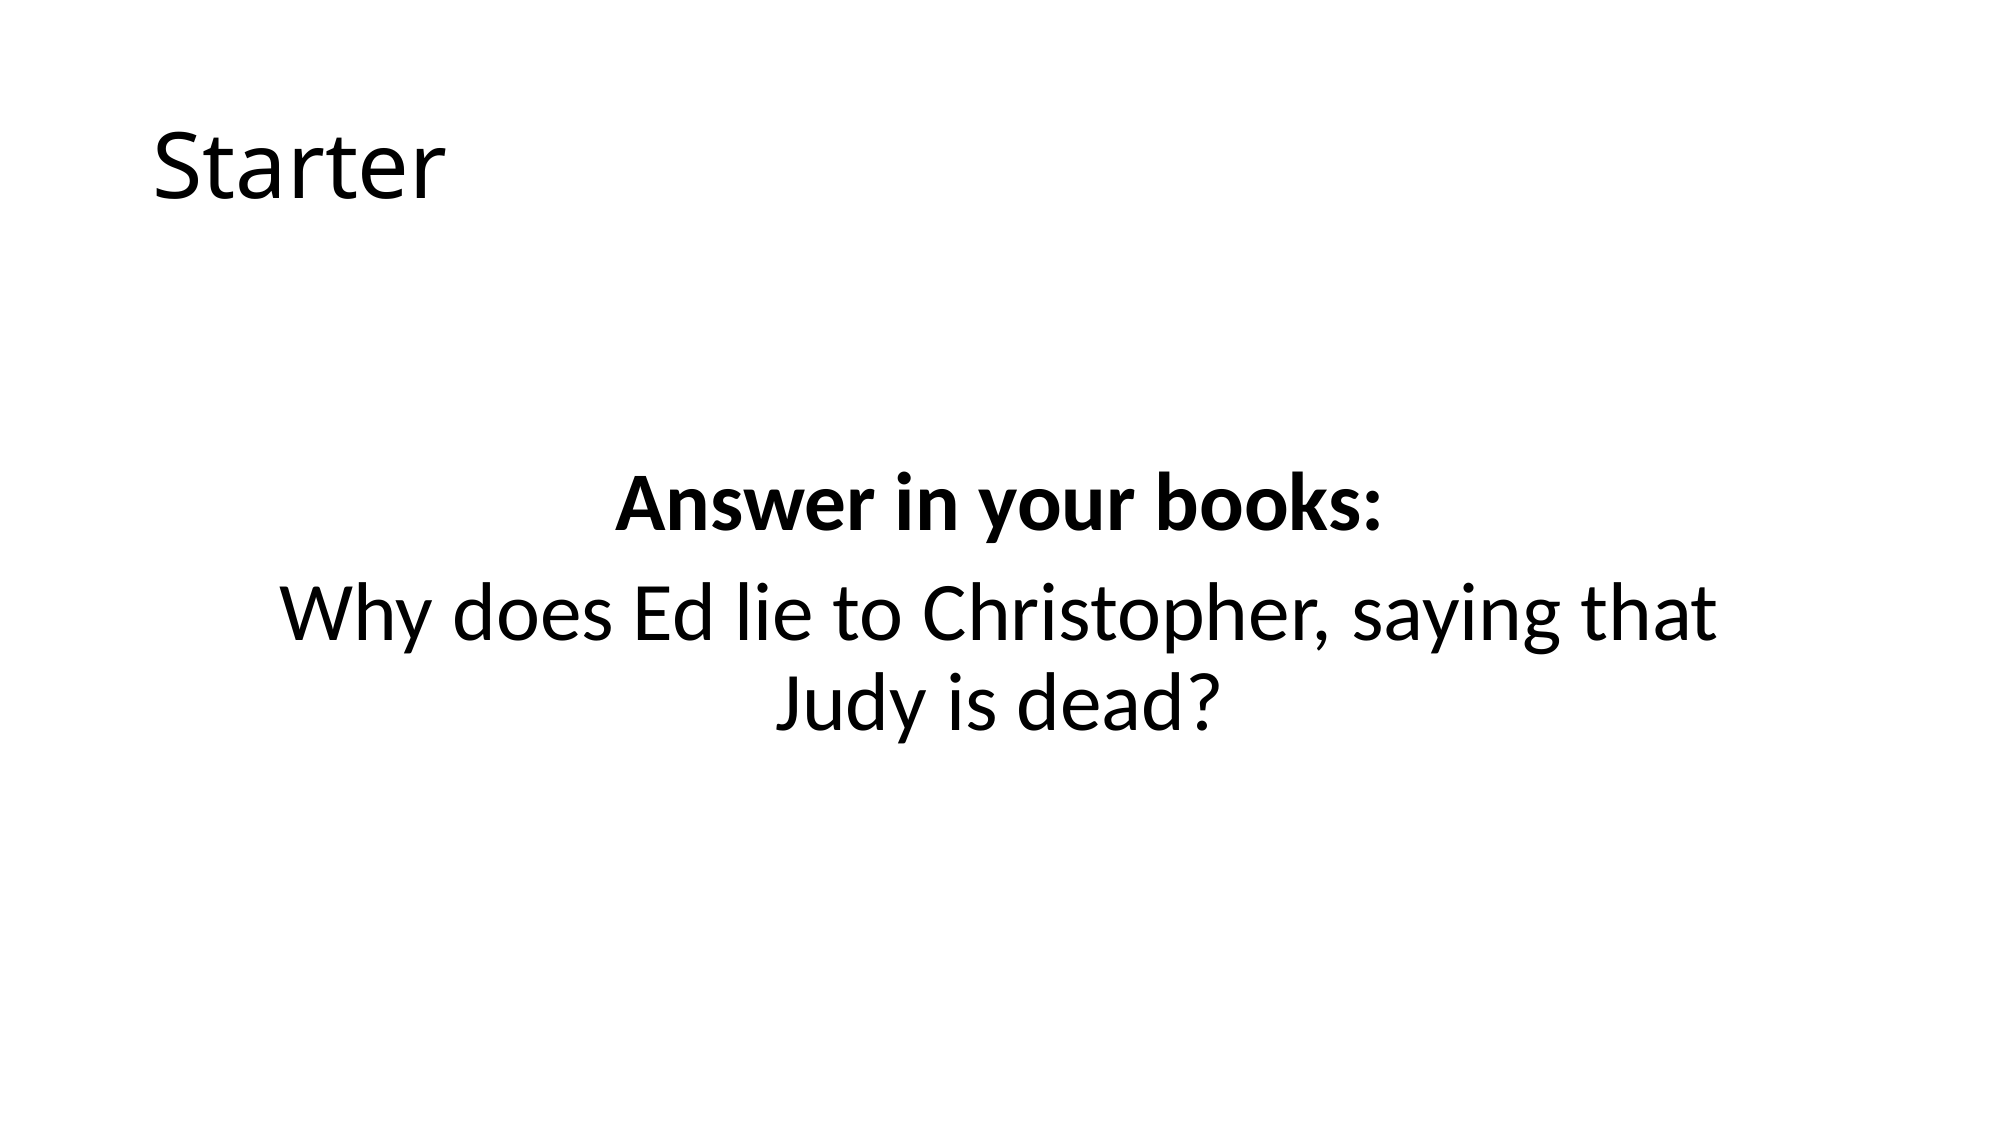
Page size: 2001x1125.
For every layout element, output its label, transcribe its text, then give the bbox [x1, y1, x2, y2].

list Answer in your books: Why does Ed lie to Christopher, saying that Judy is dead? [218, 277, 1782, 930]
title Starter [137, 59, 1863, 278]
